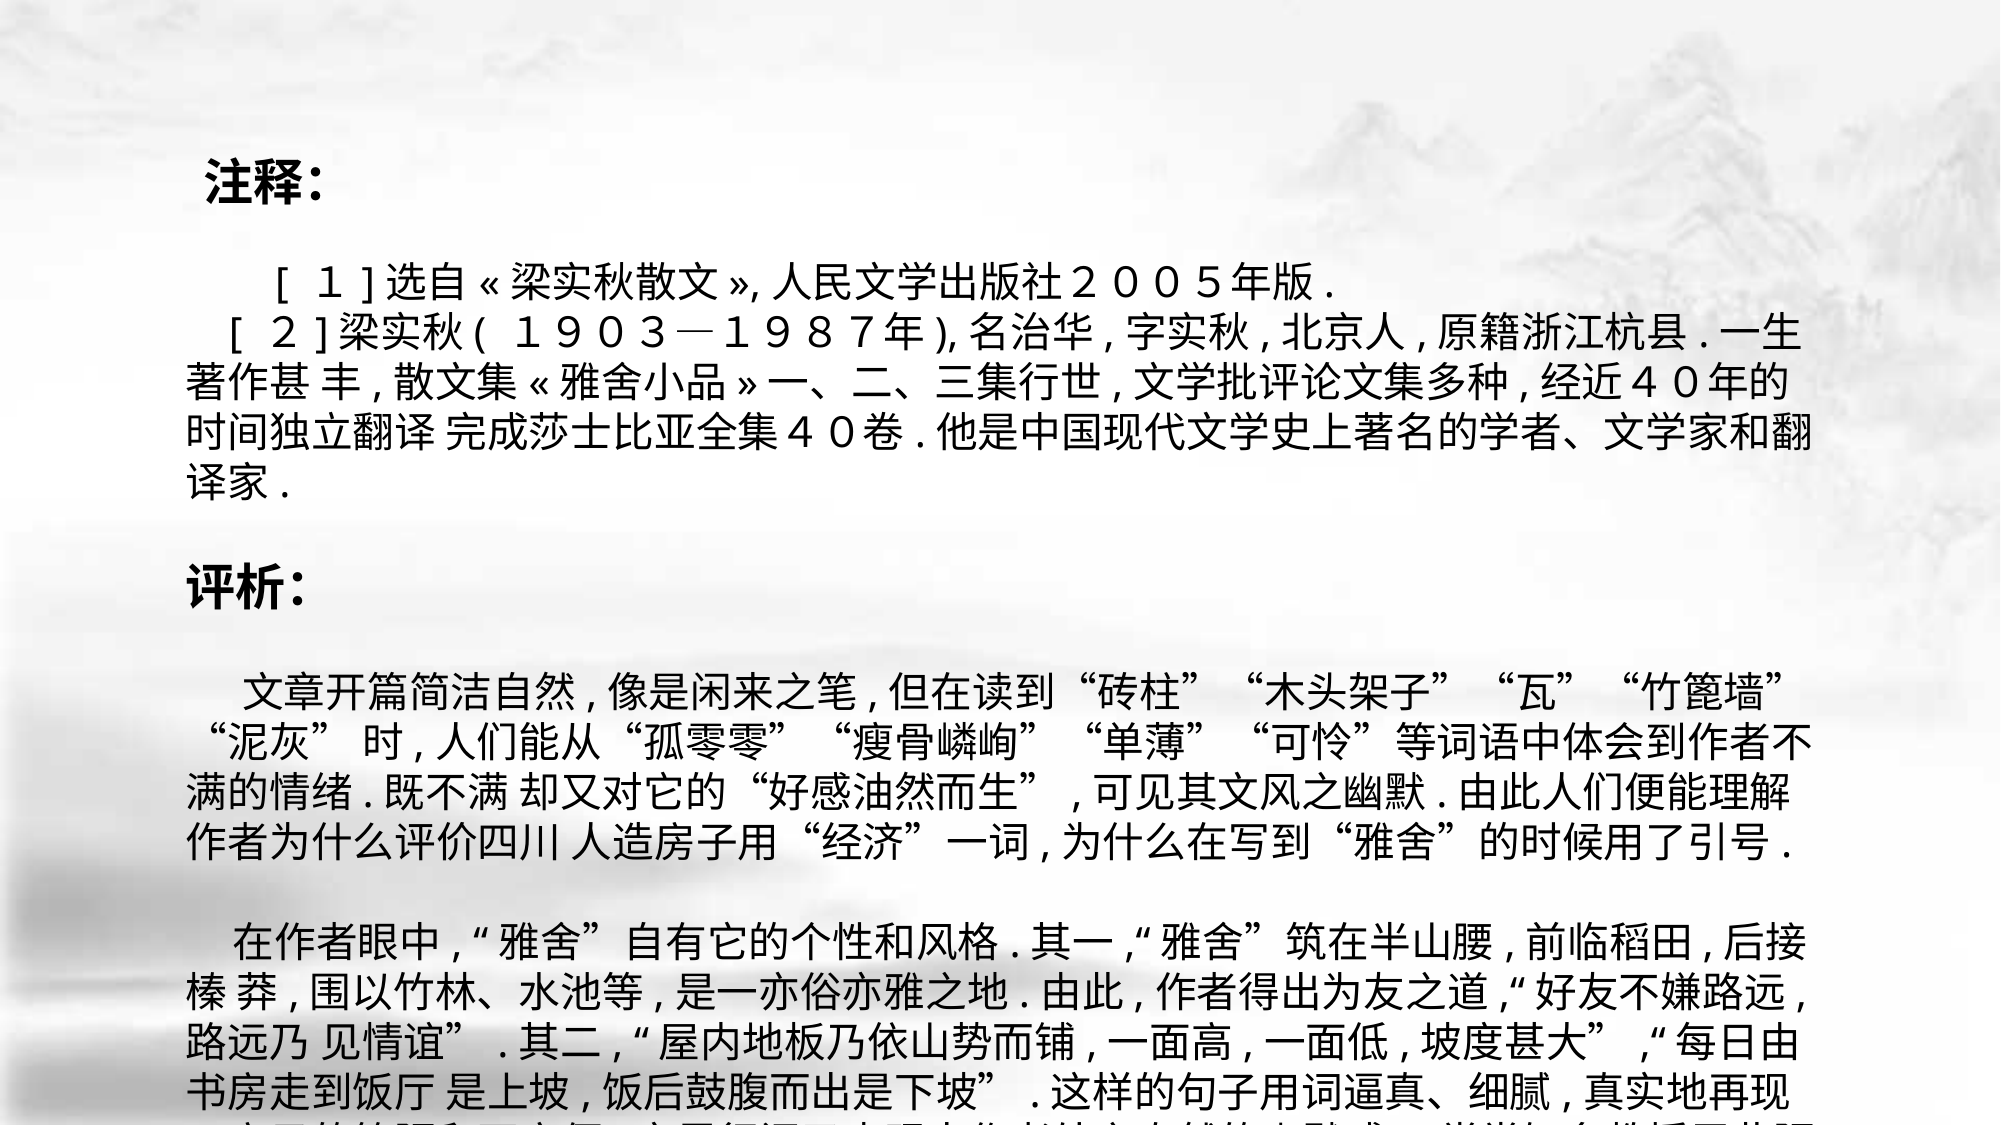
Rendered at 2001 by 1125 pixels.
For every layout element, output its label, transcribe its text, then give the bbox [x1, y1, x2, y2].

text_box 注释： [ １]选自«梁实秋散文»,人民文学出版社２００５年版. [ ２]梁实秋( １９０３—１９８７年),名治华,字实秋,北京人,原籍浙江杭县.一生著作甚 丰,散文集«雅舍小品»一、二、三集行世,文学批评论文集多种,经近４０年的时间独立翻译 完成莎士比亚全集４０卷.他是中国现代文学史上著名的学者、文学家和翻译家. 评析： 文章开篇简洁自然,像是闲来之笔,但在读到“砖柱”“木头架子”“瓦”“竹篦墙”“泥灰” 时,人们能从“孤零零”“瘦骨嶙峋”“单薄”“可怜”等词语中体会到作者不满的情绪.既不满 却又对它的“好感油然而生”,可见其文风之幽默.由此人们便能理解作者为什么评价四川 人造房子用“经济”一词,为什么在写到“雅舍”的时候用了引号. 在作者眼中, “雅舍”自有它的个性和风格.其一,“雅舍”筑在半山腰,前临稻田,后接榛 莽,围以竹林、水池等,是一亦俗亦雅之地.由此,作者得出为友之道,“好友不嫌路远,路远乃 见情谊”.其二, “屋内地板乃依山势而铺,一面高,一面低,坡度甚大”,“每日由书房走到饭厅 是上坡,饭后鼓腹而出是下坡”.这样的句子用词逼真、细腻,真实地再现了房子的简陋和不方便,字里行间又表现出作者处之泰然的幽默感. .堂堂知名教授居此陋室 [171, 142, 1838, 1125]
picture [0, 0, 2001, 1125]
